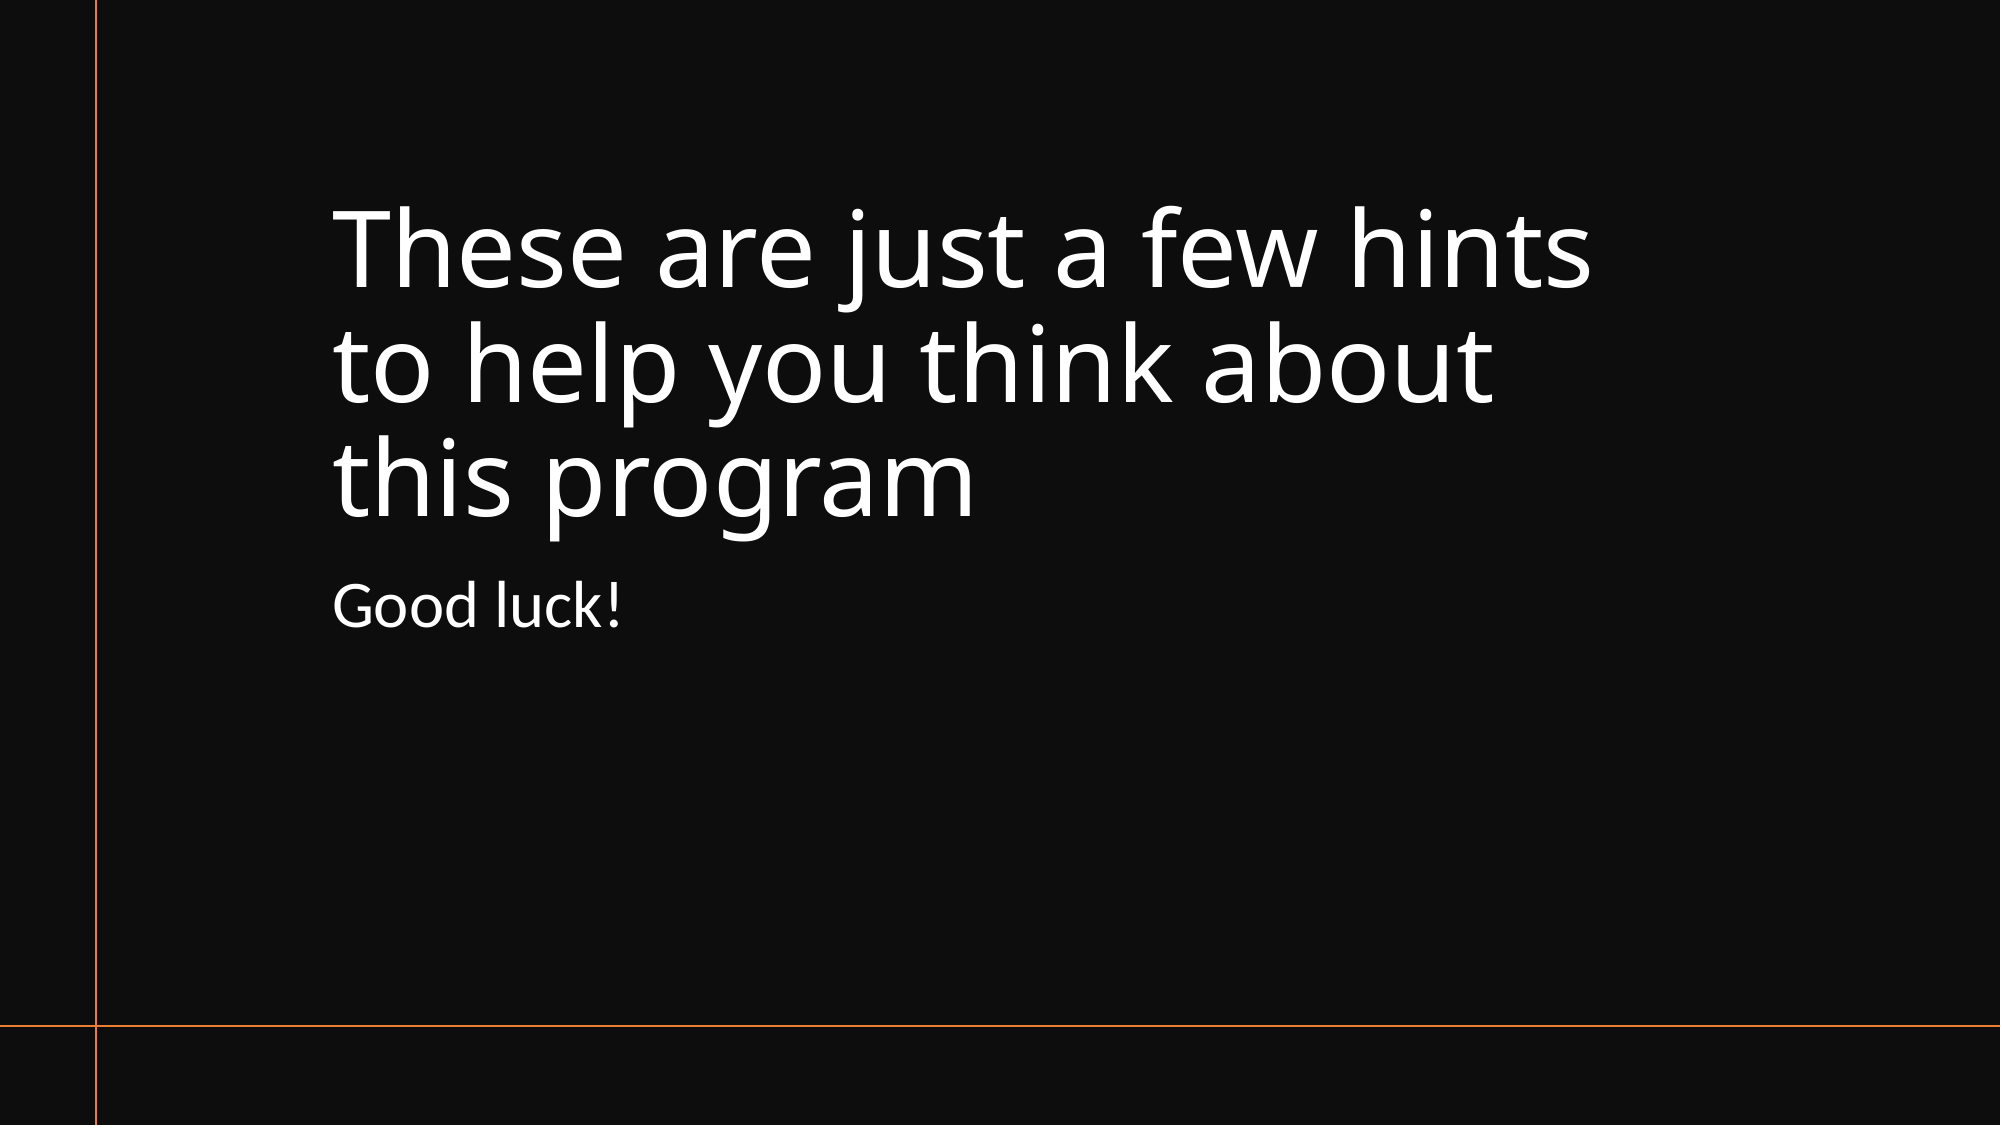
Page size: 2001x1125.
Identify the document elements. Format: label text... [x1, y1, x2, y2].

list Good luck! [317, 562, 1642, 835]
text_box [97, 1027, 2000, 1125]
text_box [97, 0, 2000, 1025]
text_box [0, 1027, 95, 1125]
title These are just a few hints to help you think about this program [317, 155, 1642, 548]
text_box [0, 0, 95, 1025]
